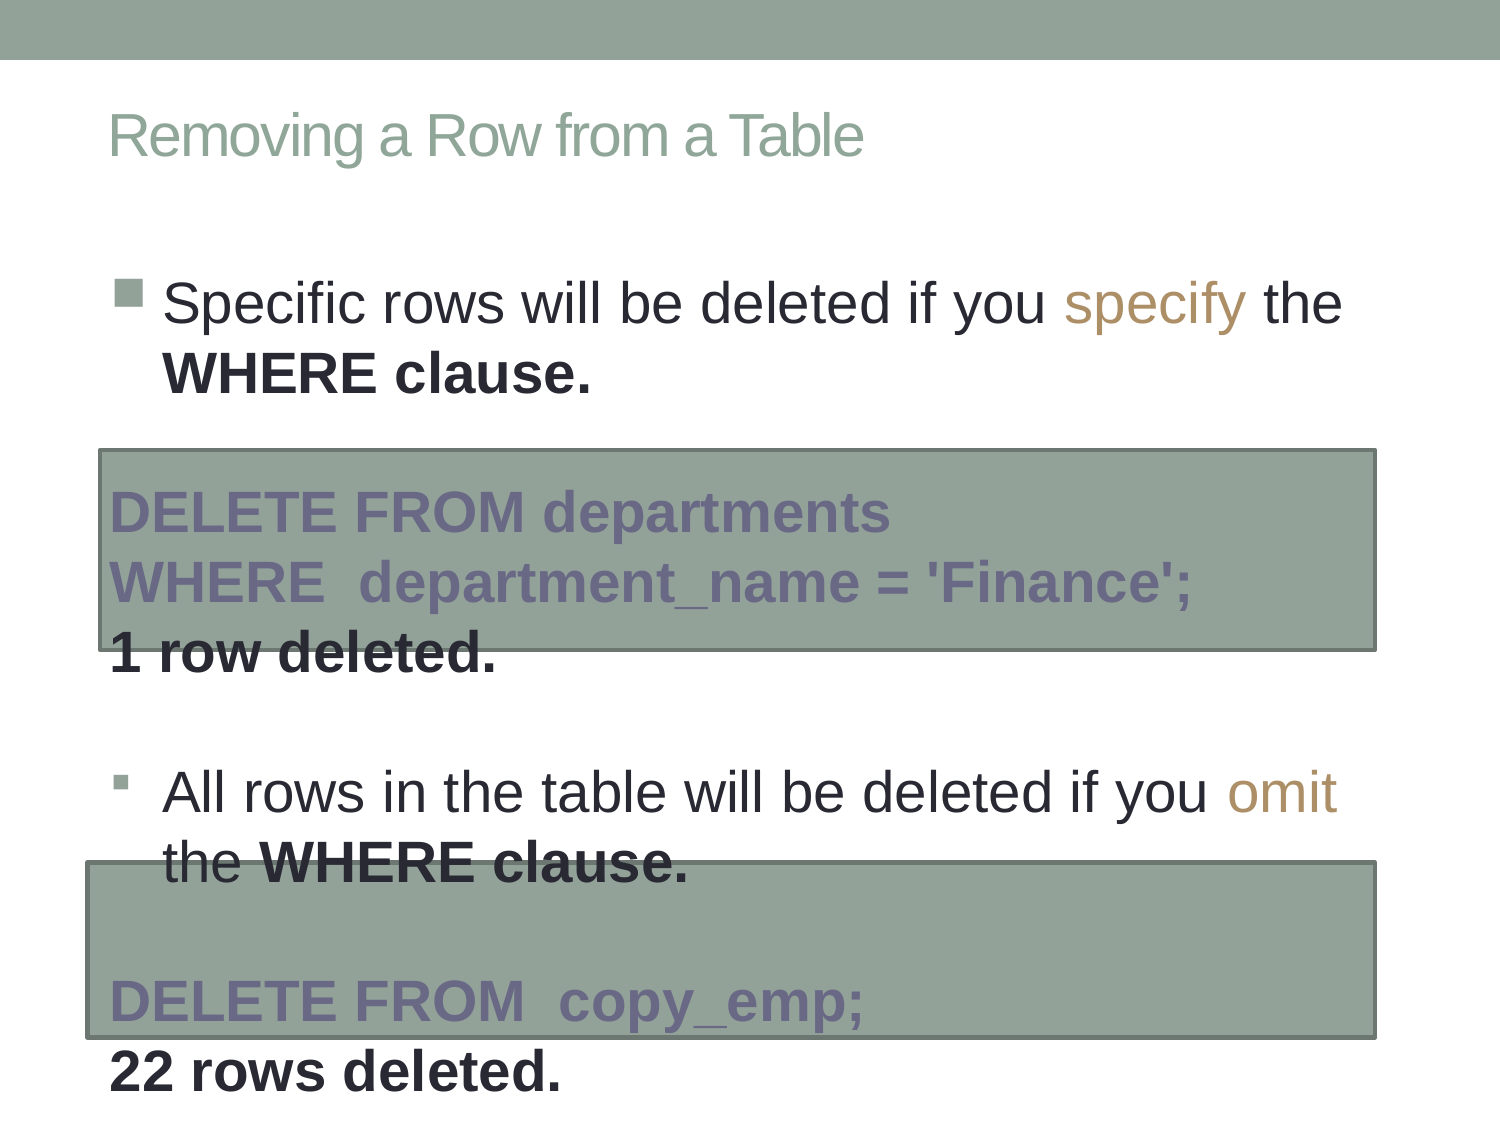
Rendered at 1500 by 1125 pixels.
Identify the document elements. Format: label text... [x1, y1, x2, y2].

list Specific rows will be deleted if you specify the WHERE clause. DELETE FROM departments WHERE department_name = 'Finance'; 1 row deleted. All rows in the table will be deleted if you omit the WHERE clause. DELETE FROM copy_emp; 22 rows deleted. [75, 257, 1425, 1113]
title Removing a Row from a Table [75, 87, 1425, 250]
